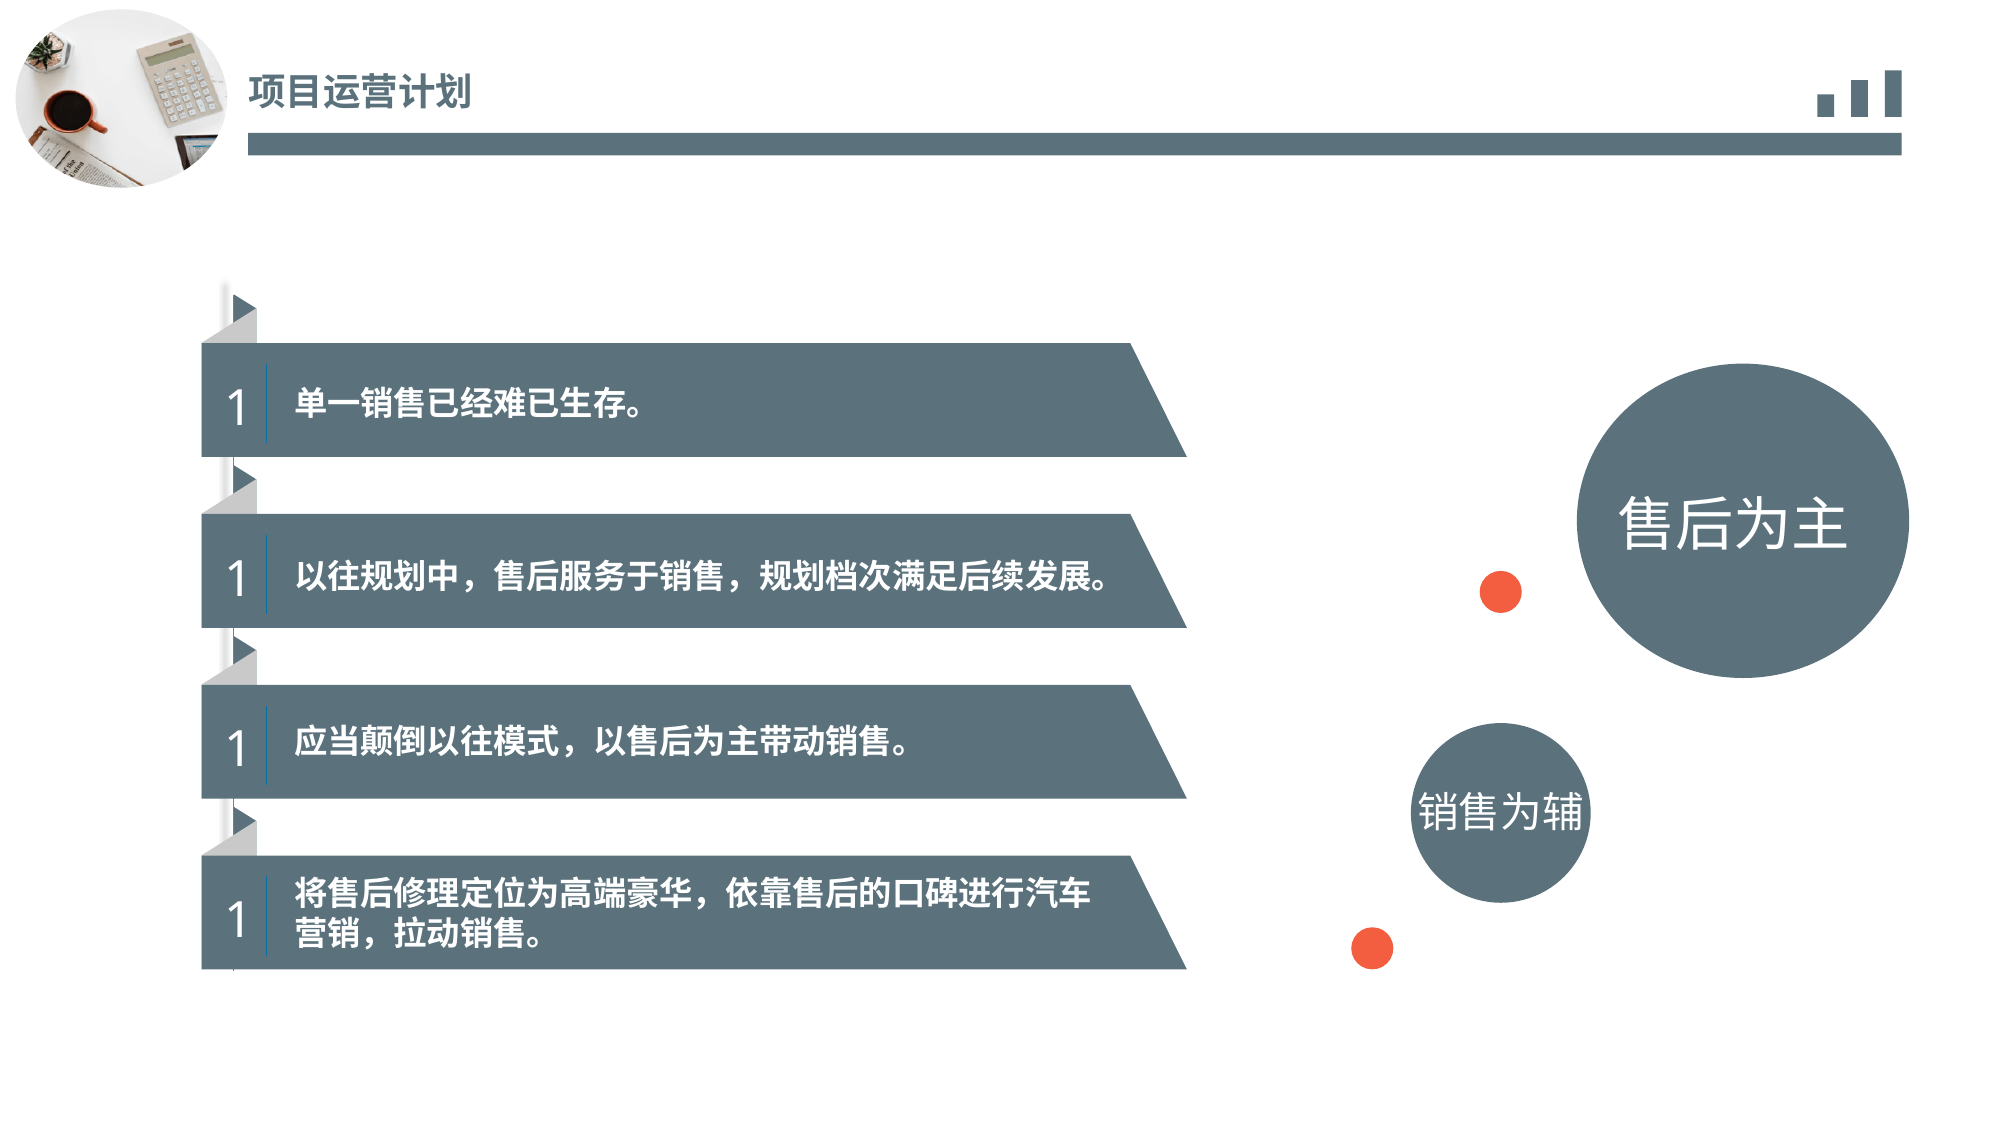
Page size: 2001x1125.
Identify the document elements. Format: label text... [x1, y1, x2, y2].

text_box 售后为主 [1596, 479, 1871, 564]
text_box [201, 294, 1187, 972]
text_box [1350, 926, 1395, 971]
text_box 项目运营计划 [233, 60, 489, 121]
text_box [1415, 844, 1587, 904]
text_box [1416, 722, 1585, 778]
text_box [14, 8, 229, 189]
text_box 销售为辅 [1372, 778, 1630, 844]
text_box [247, 132, 1903, 156]
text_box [1817, 70, 1902, 117]
text_box [1575, 362, 1911, 680]
text_box [1478, 569, 1523, 615]
